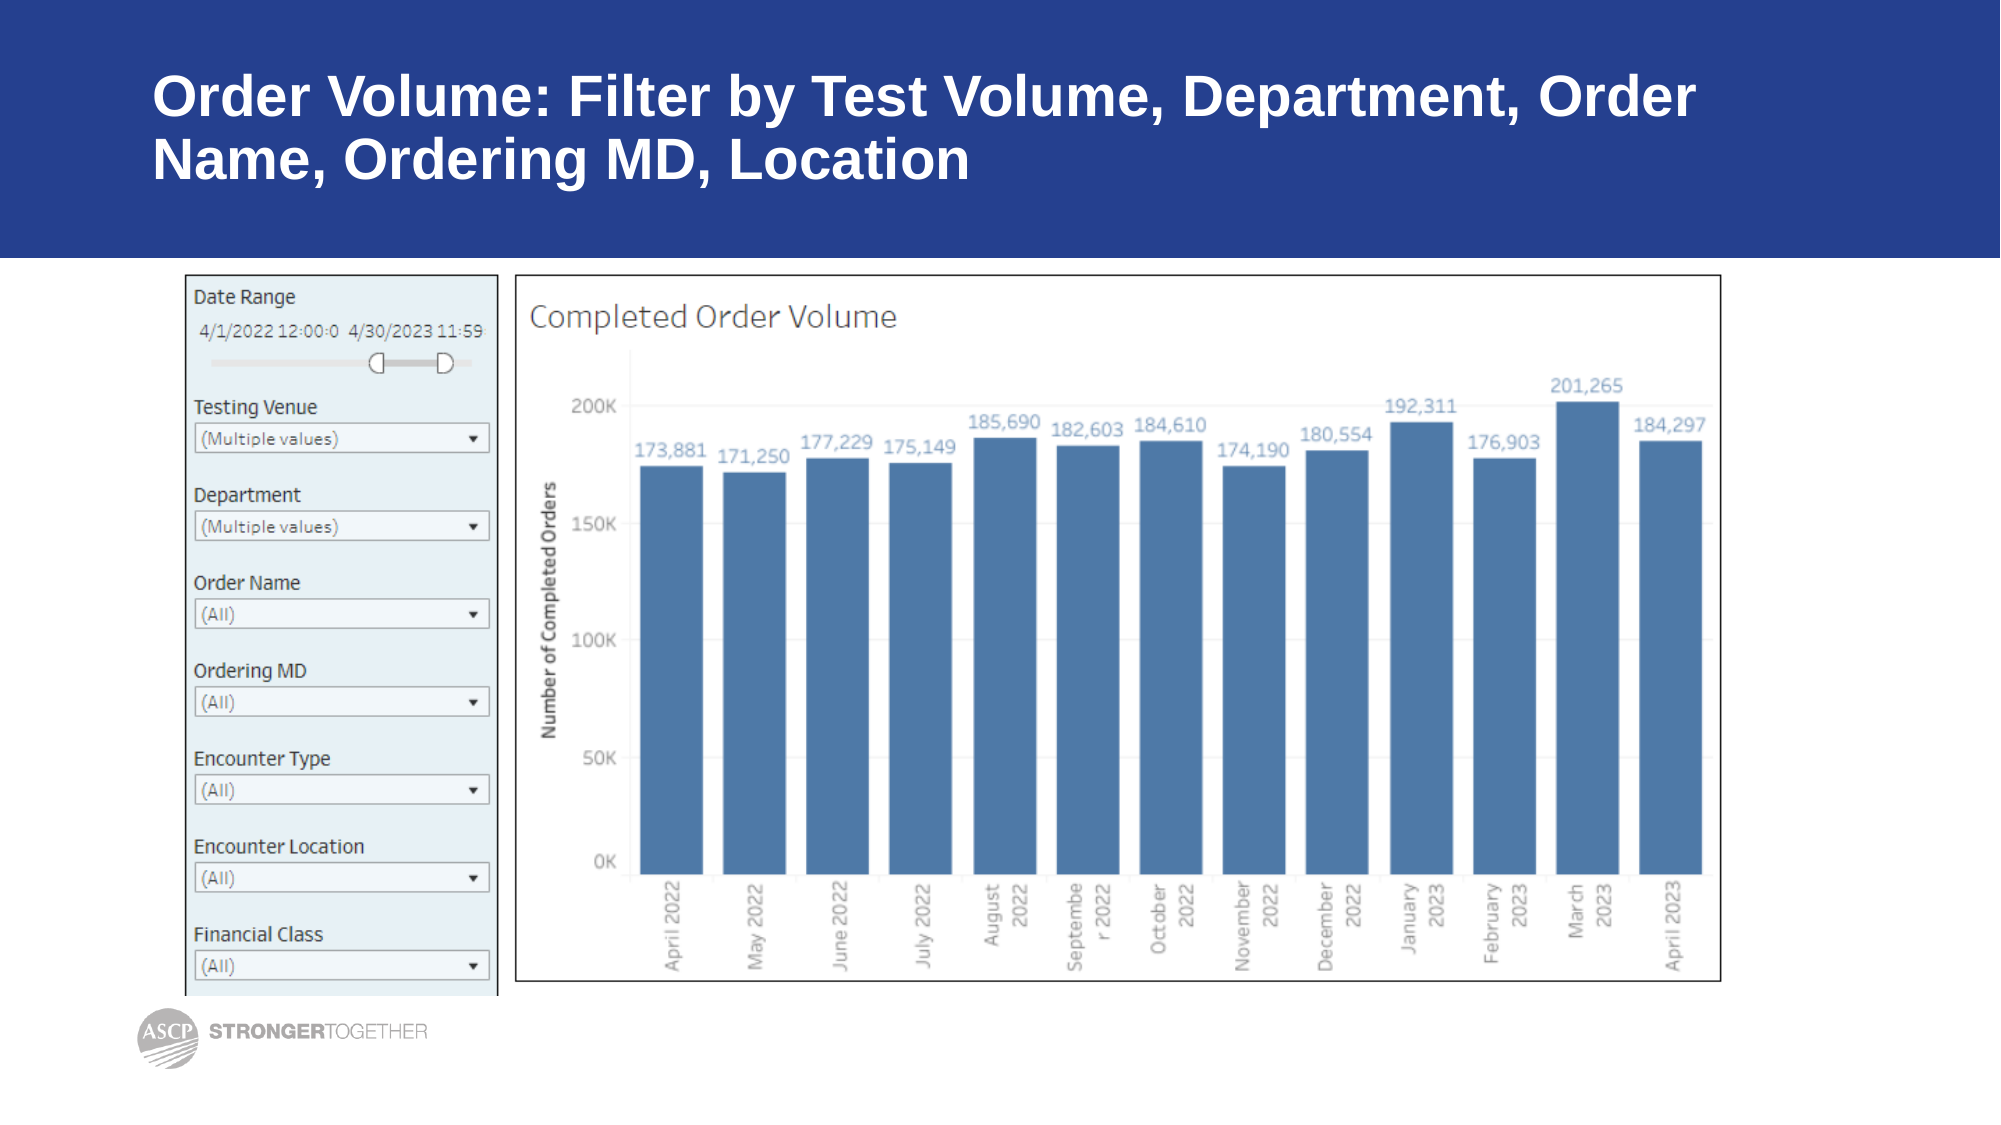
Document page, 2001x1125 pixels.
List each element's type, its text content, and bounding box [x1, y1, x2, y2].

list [174, 265, 1826, 997]
picture [137, 1008, 427, 1069]
title Order Volume: Filter by Test Volume, Department, Order Name, Ordering MD, Location [137, 20, 1863, 238]
